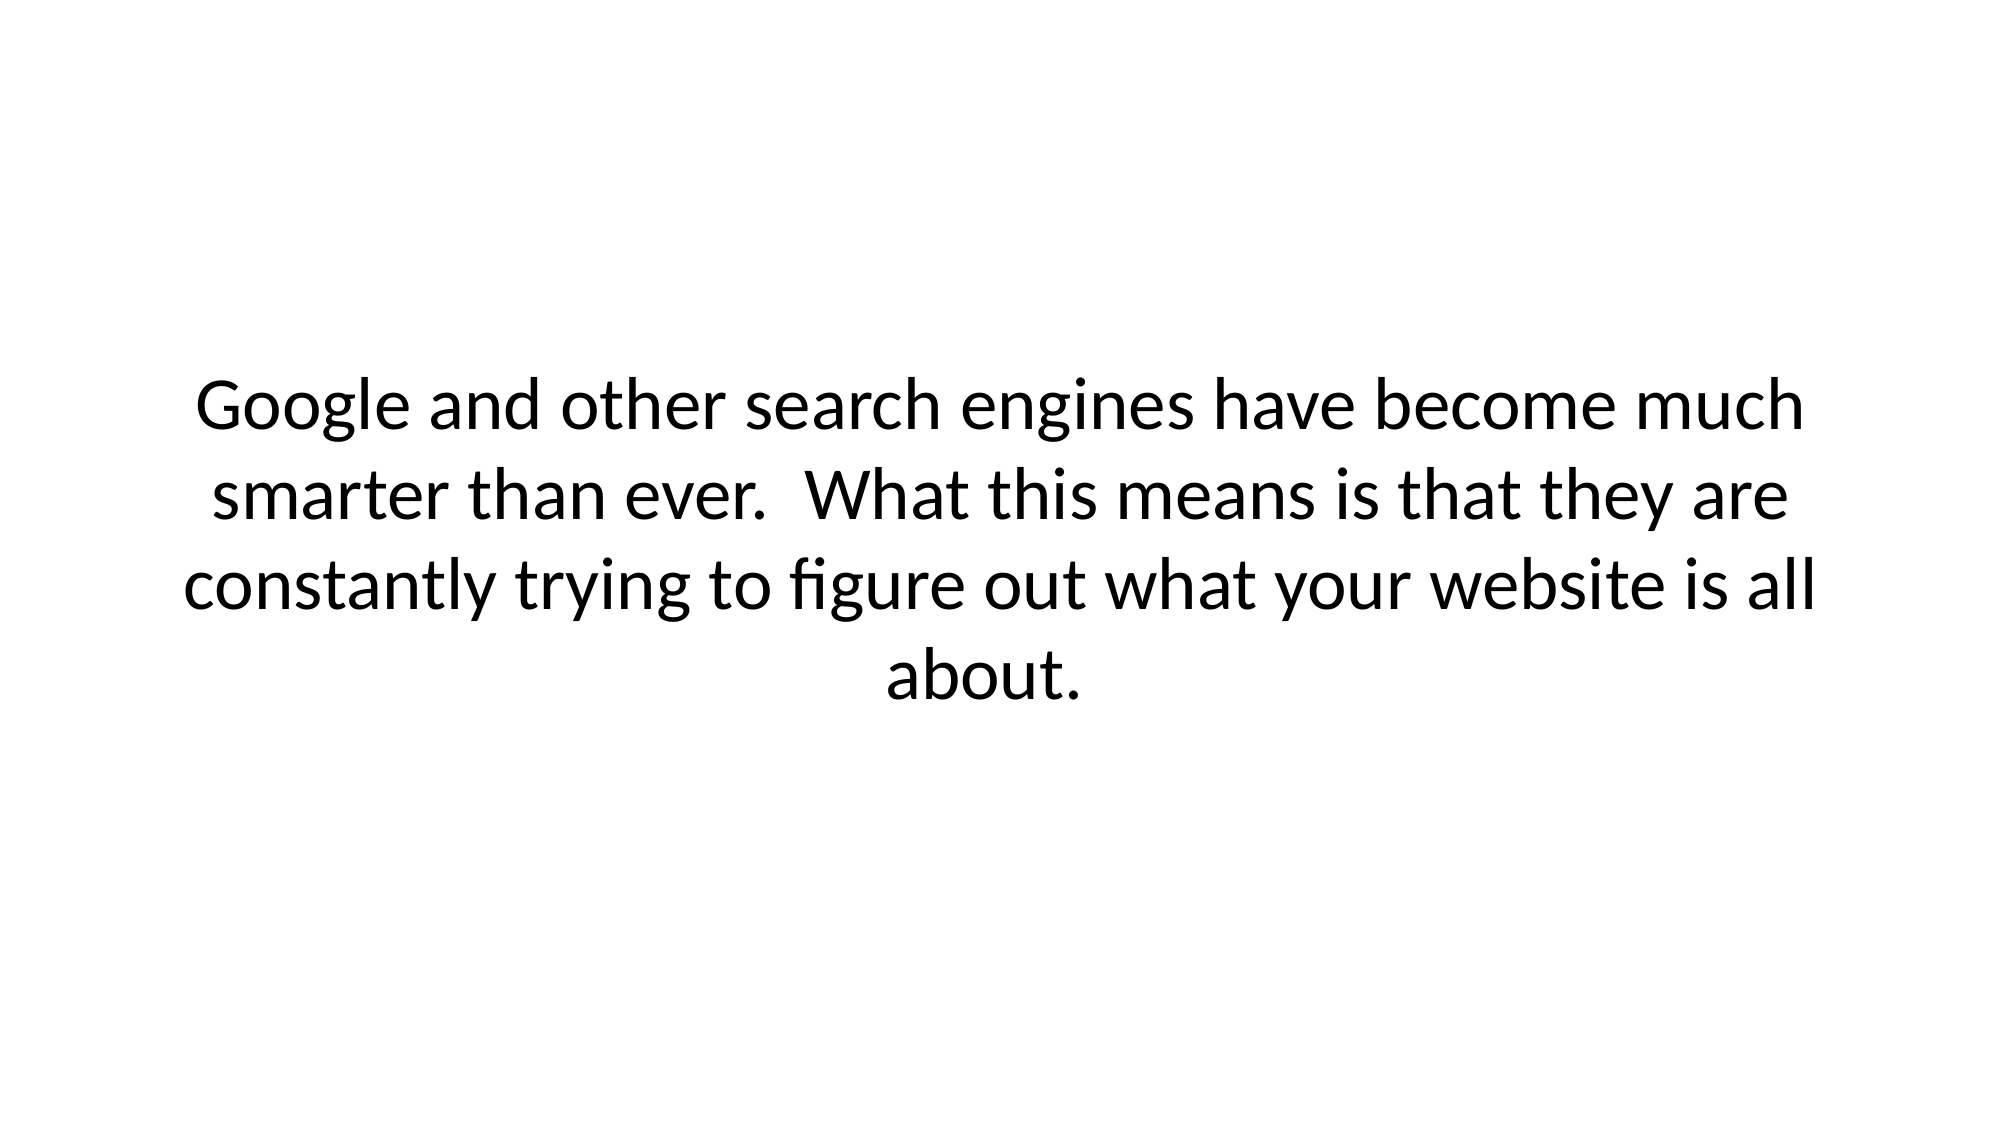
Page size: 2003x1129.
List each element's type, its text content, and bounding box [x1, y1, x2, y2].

title Google and other search engines have become much smarter than ever. What this means is that they are constantly trying to figure out what your website is all about. [150, 287, 1853, 782]
